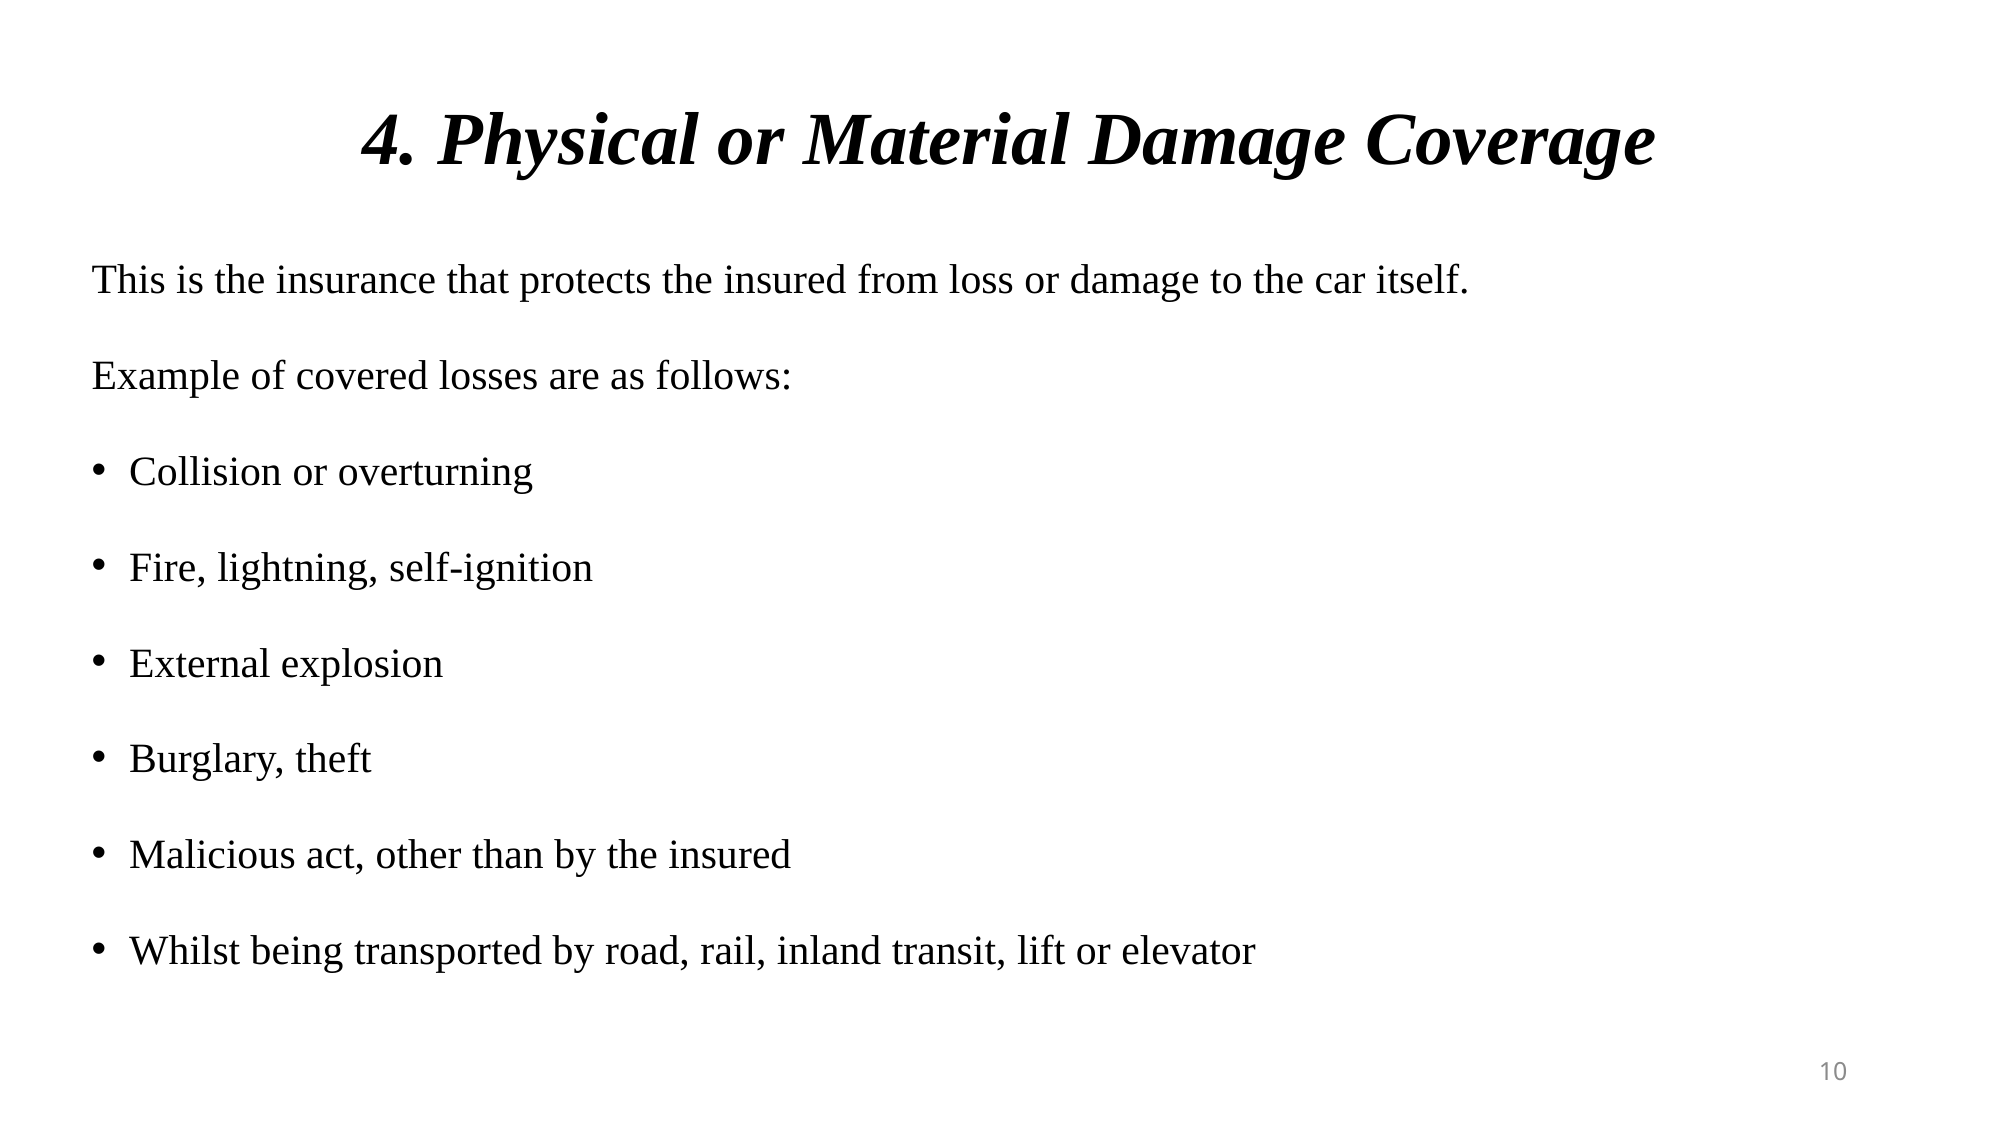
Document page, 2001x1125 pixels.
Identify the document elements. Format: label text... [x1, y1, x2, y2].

list This is the insurance that protects the insured from loss or damage to the car itself. Example of covered losses are as follows: Collision or overturning Fire, lightning, self-ignition External explosion Burglary, theft Malicious act, other than by the insured Whilst being transported by road, rail, inland transit, lift or elevator [76, 219, 1885, 929]
title 4. Physical or Material Damage Coverage [347, 76, 1830, 204]
slide_number 10 [1412, 1042, 1863, 1103]
